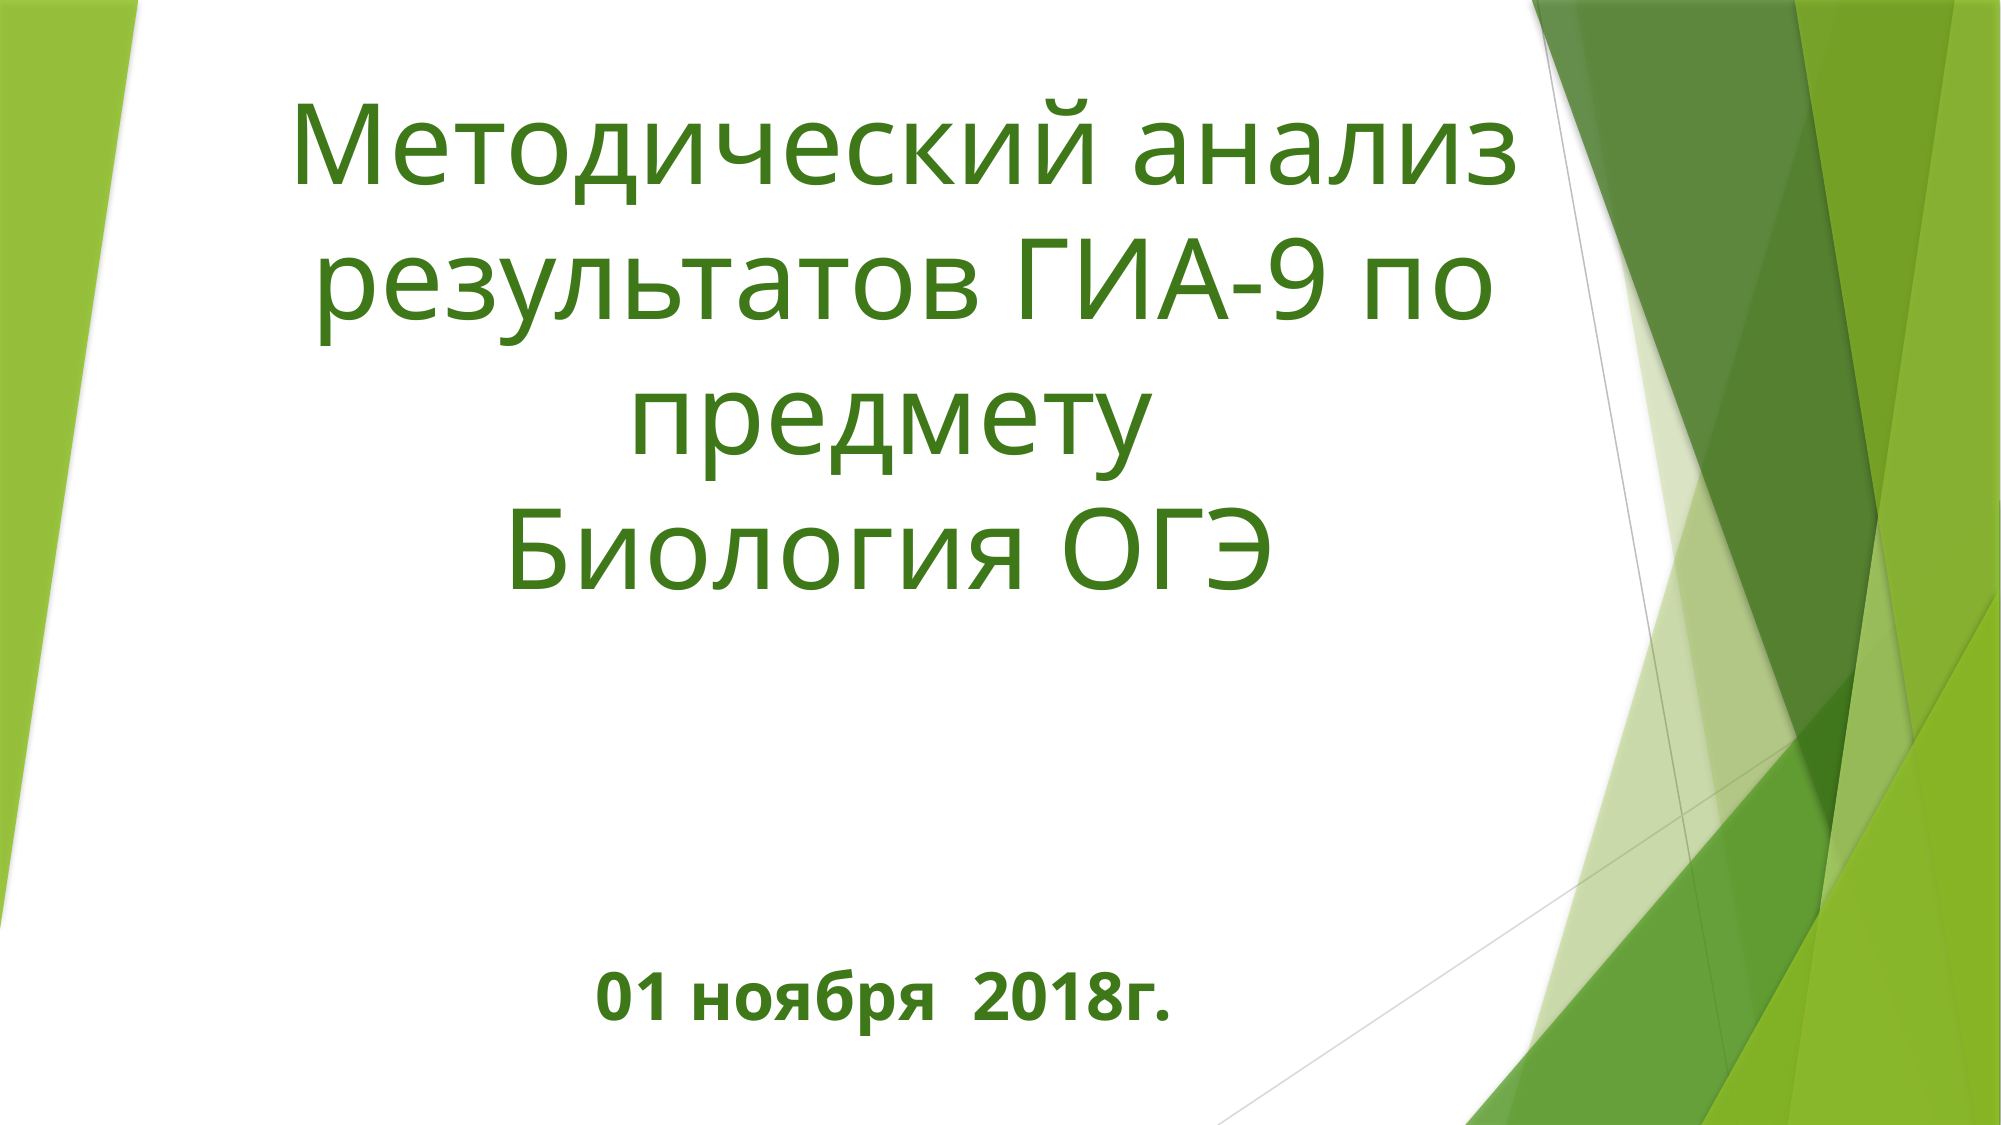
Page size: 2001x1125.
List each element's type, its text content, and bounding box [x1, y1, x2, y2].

title Методический анализ результатов ГИА-9 по предмету Биология ОГЭ [267, 349, 1542, 620]
subtitle 01 ноября 2018г. [247, 664, 1522, 1045]
